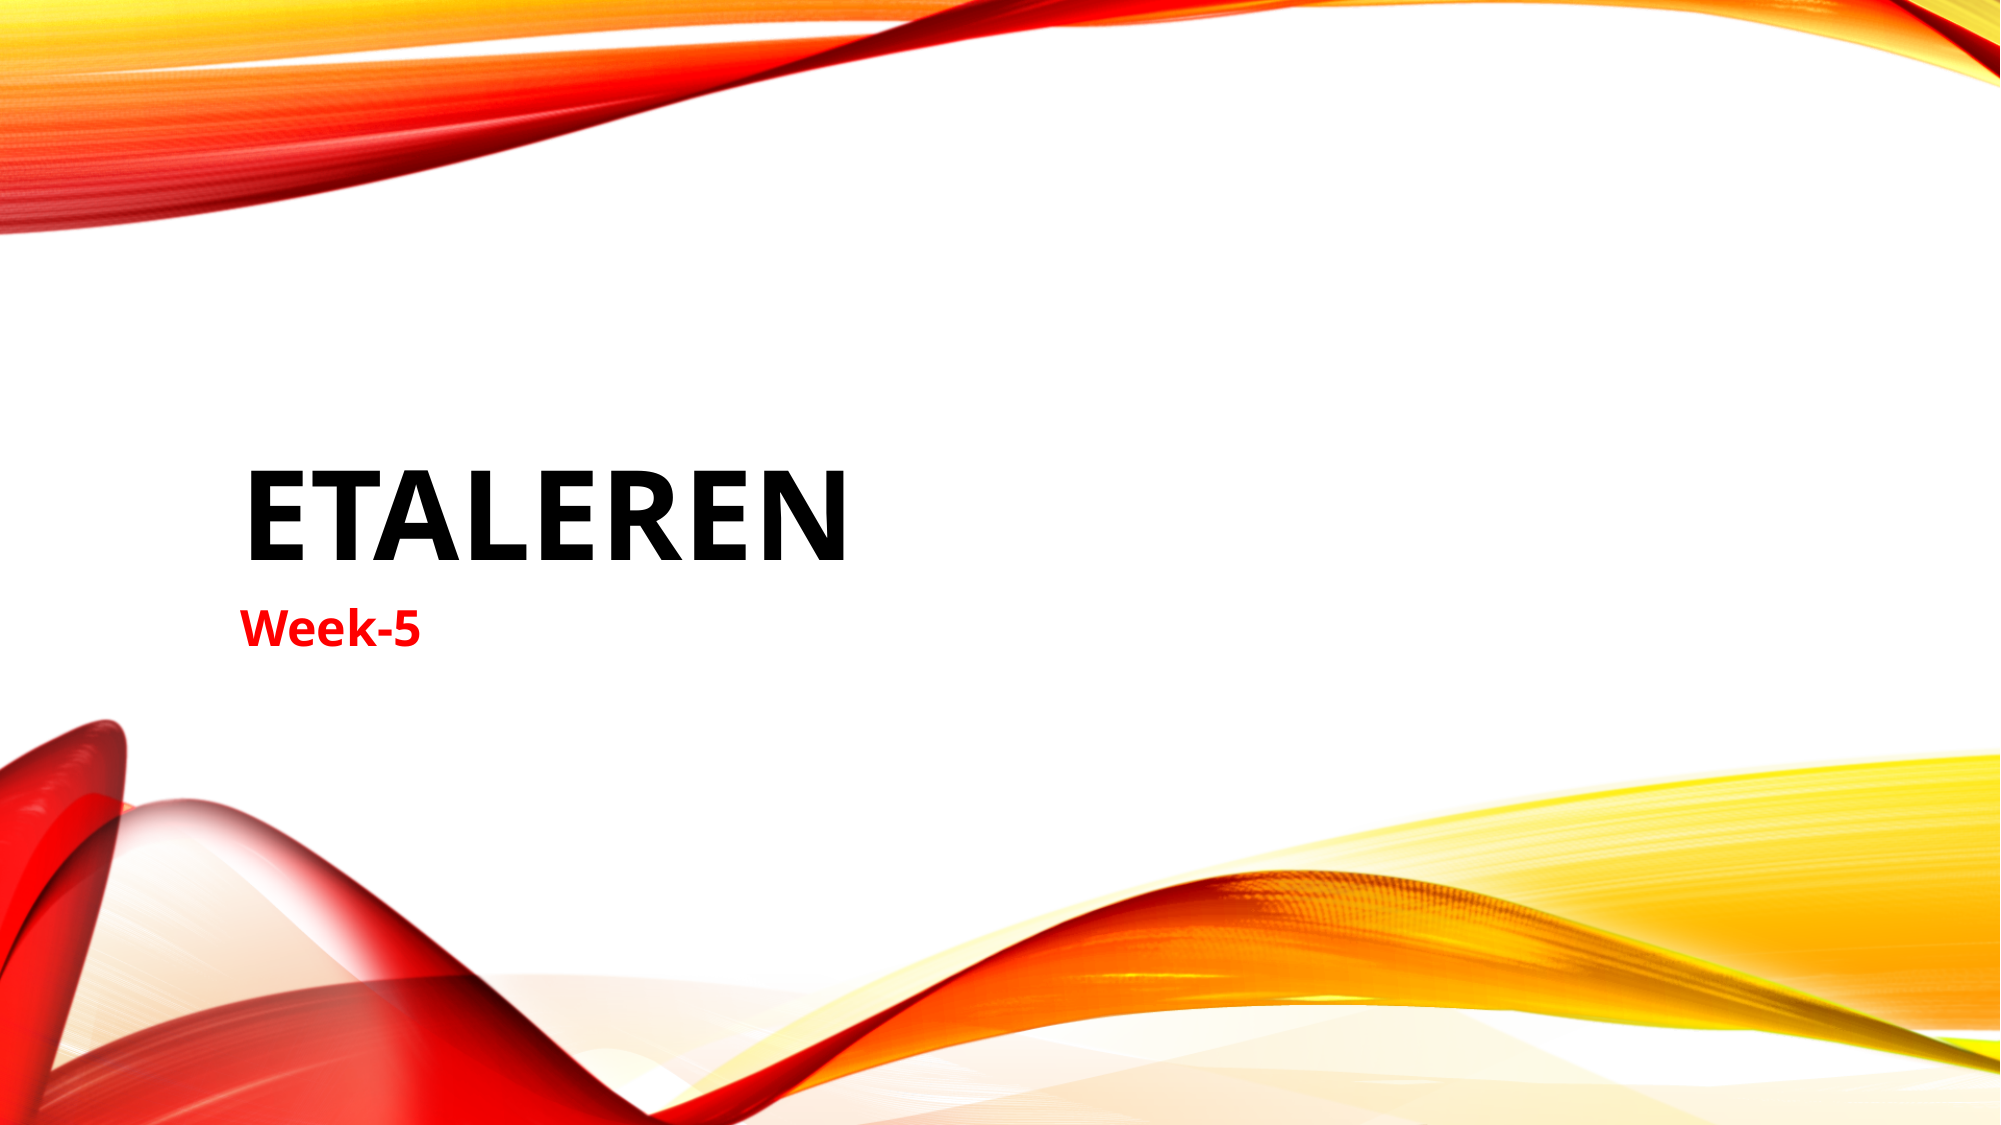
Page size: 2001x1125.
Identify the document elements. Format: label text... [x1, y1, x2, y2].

picture [0, 0, 2000, 237]
title Etaleren [225, 295, 1775, 595]
subtitle Week-5 [225, 595, 1775, 709]
picture [0, 717, 2000, 1125]
